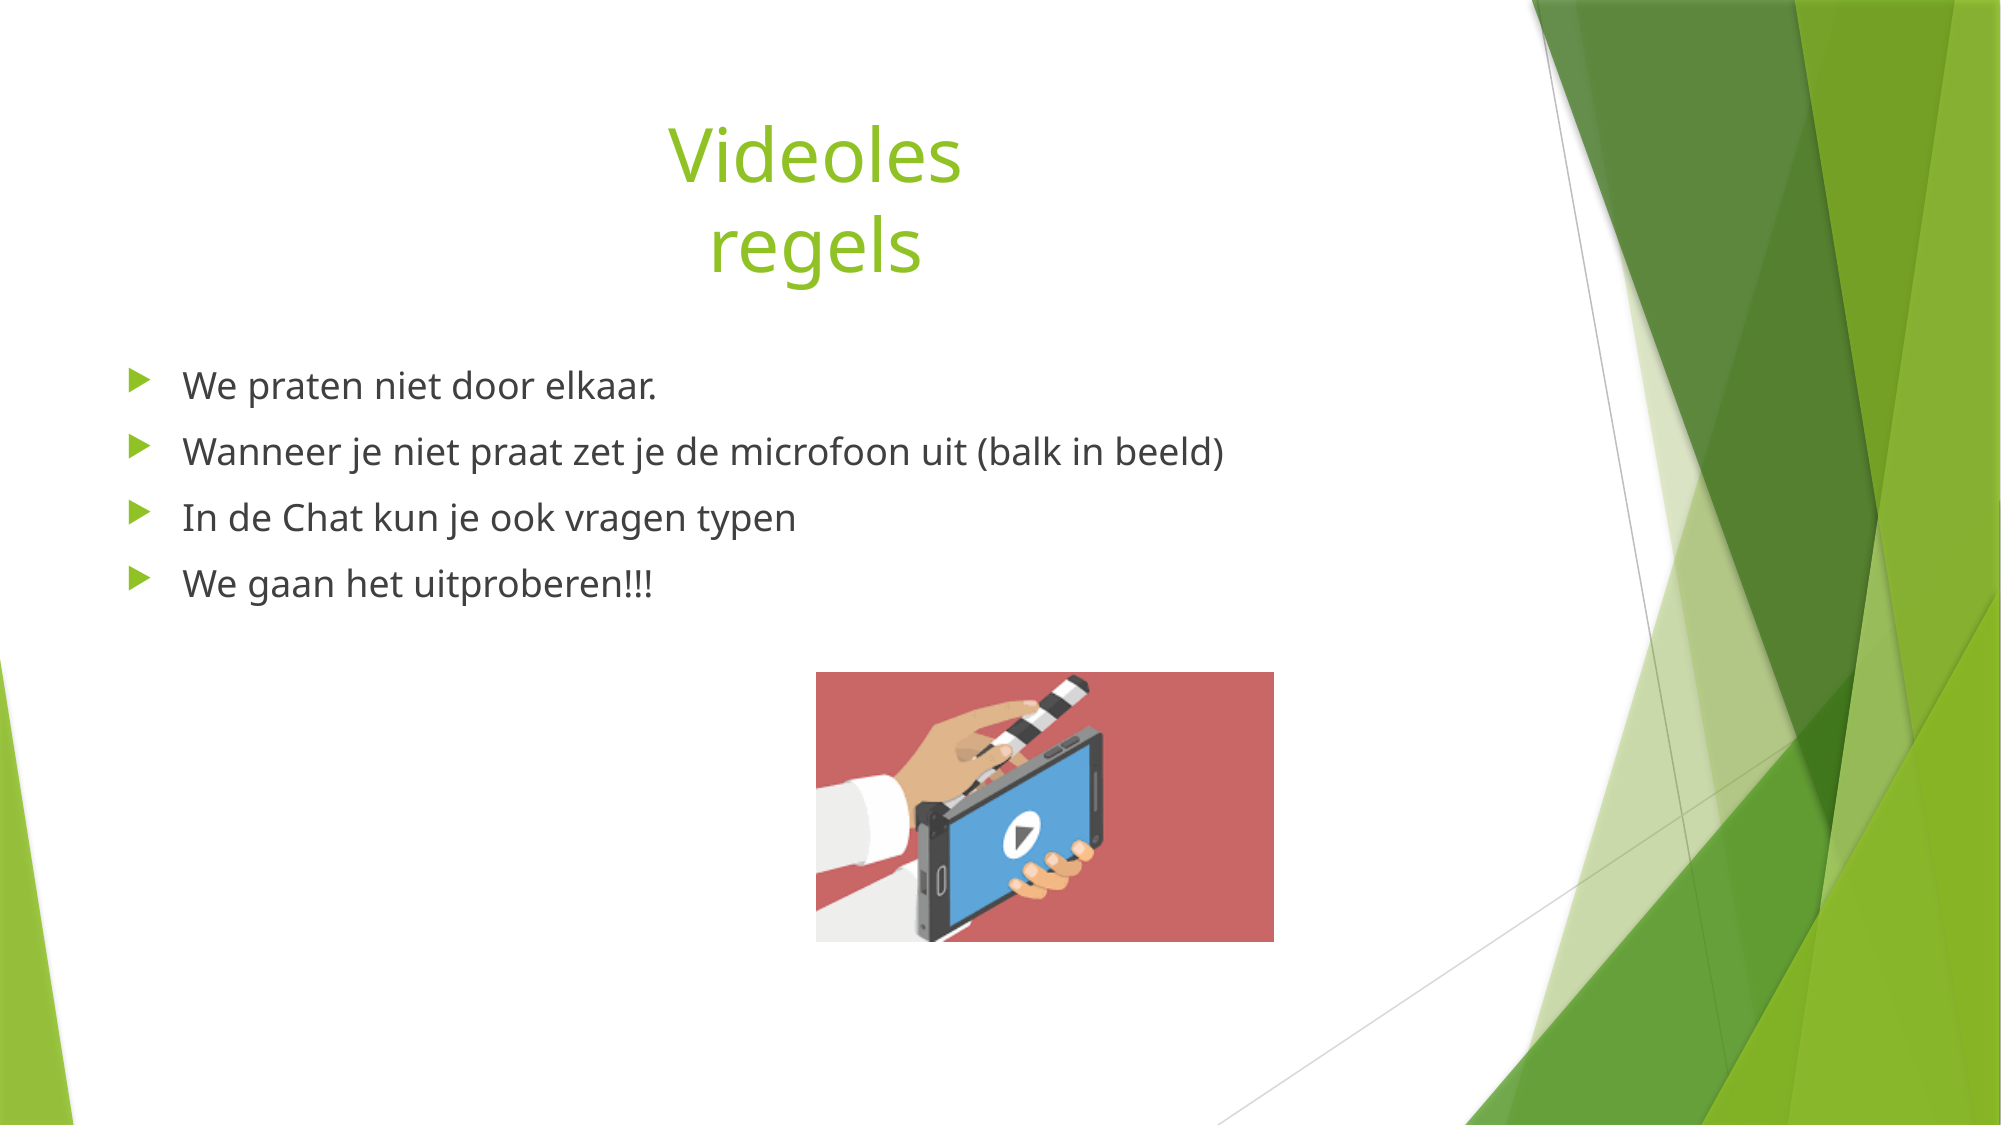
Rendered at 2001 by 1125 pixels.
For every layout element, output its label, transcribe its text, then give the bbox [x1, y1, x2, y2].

picture [815, 672, 1275, 942]
list We praten niet door elkaar. Wanneer je niet praat zet je de microfoon uit (balk in beeld) In de Chat kun je ook vragen typen We gaan het uitproberen!!! [111, 354, 1522, 992]
title Videoles regels [111, 99, 1522, 317]
